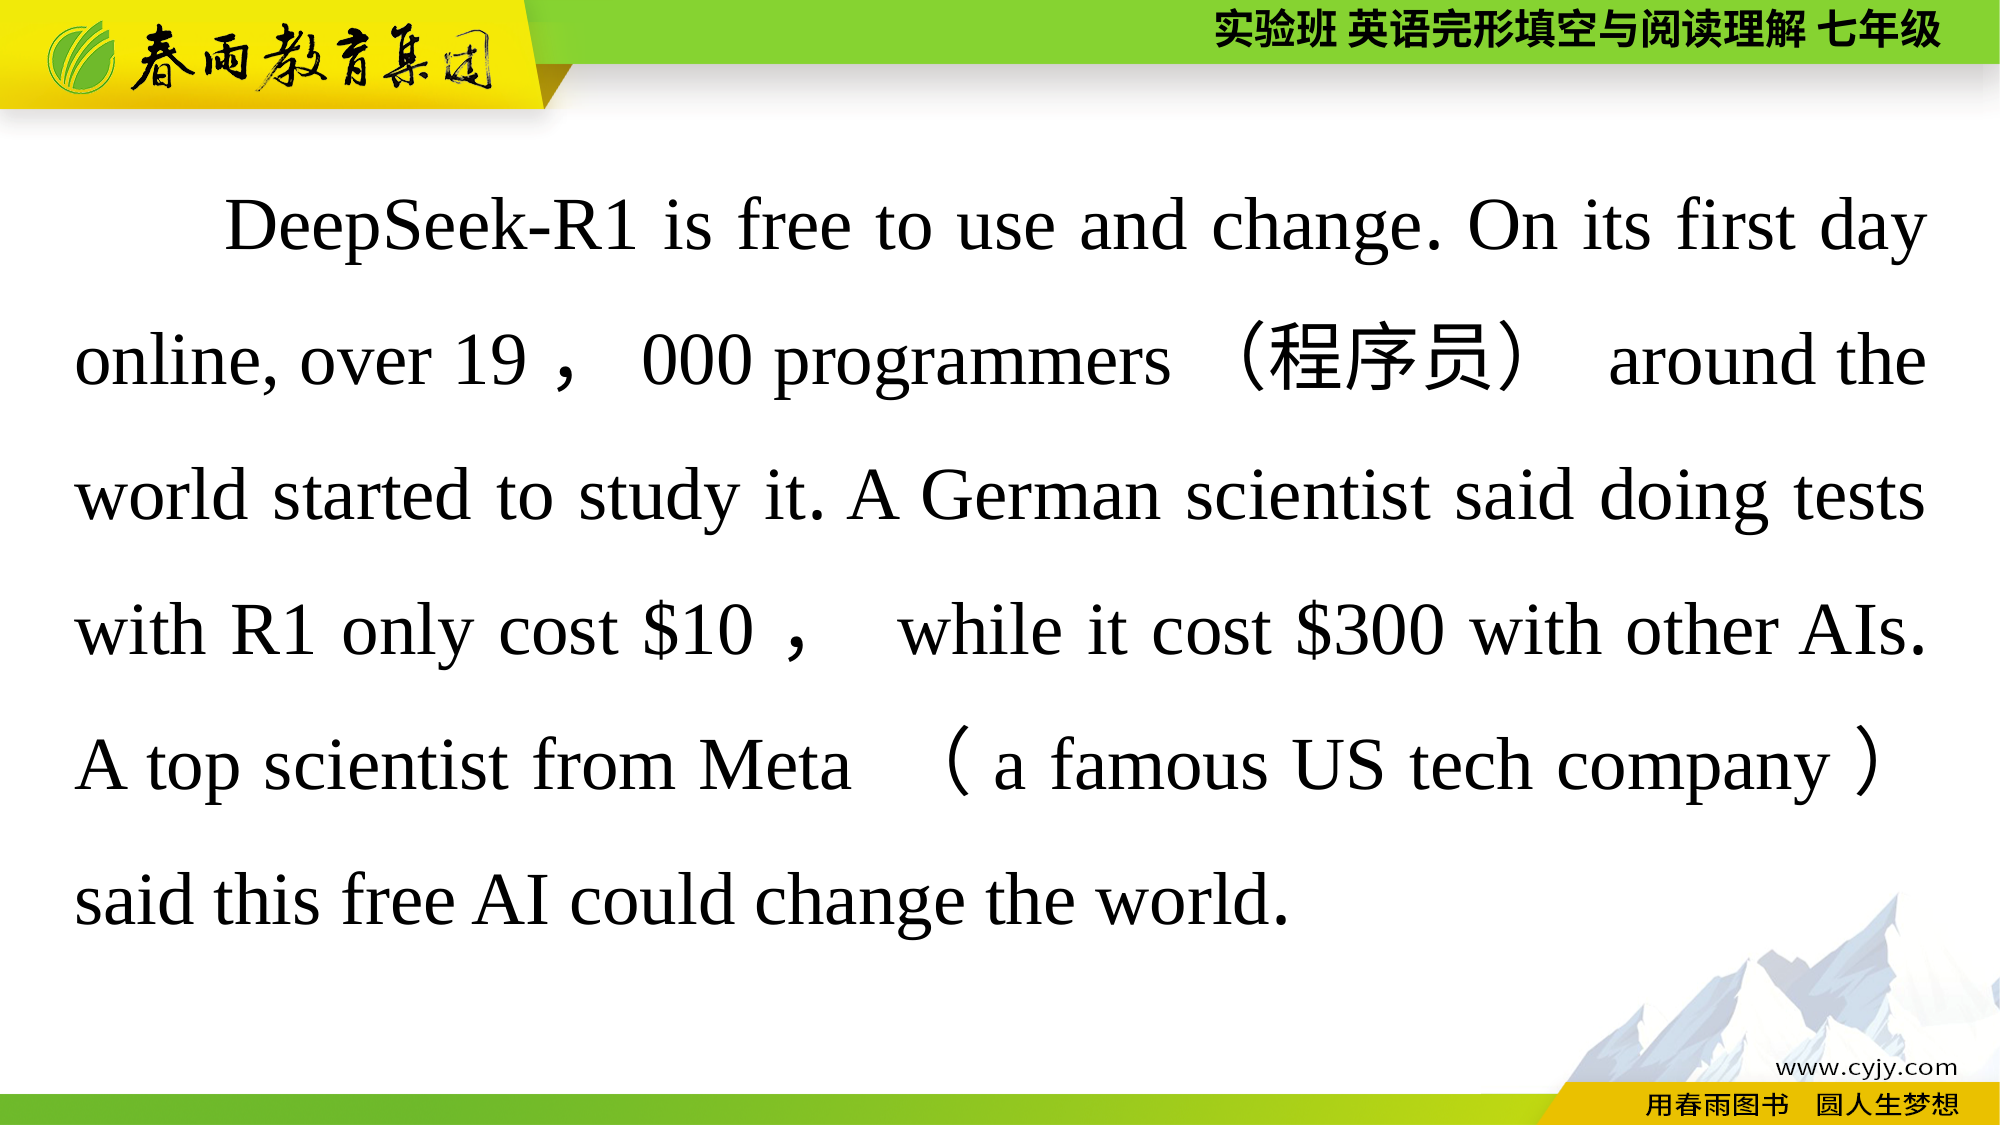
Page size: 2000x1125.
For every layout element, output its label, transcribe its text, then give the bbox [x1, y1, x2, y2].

picture [0, 0, 2000, 1125]
list DeepSeek-R1 is free to use and change. On its first day online, over 19，000 programmers（程序员） around the world started to study it. A German scientist said doing tests with R1 only cost $10， while it cost $300 with other AIs. A top scientist from Meta （a famous US tech company） said this free AI could change the world. [59, 122, 1944, 939]
